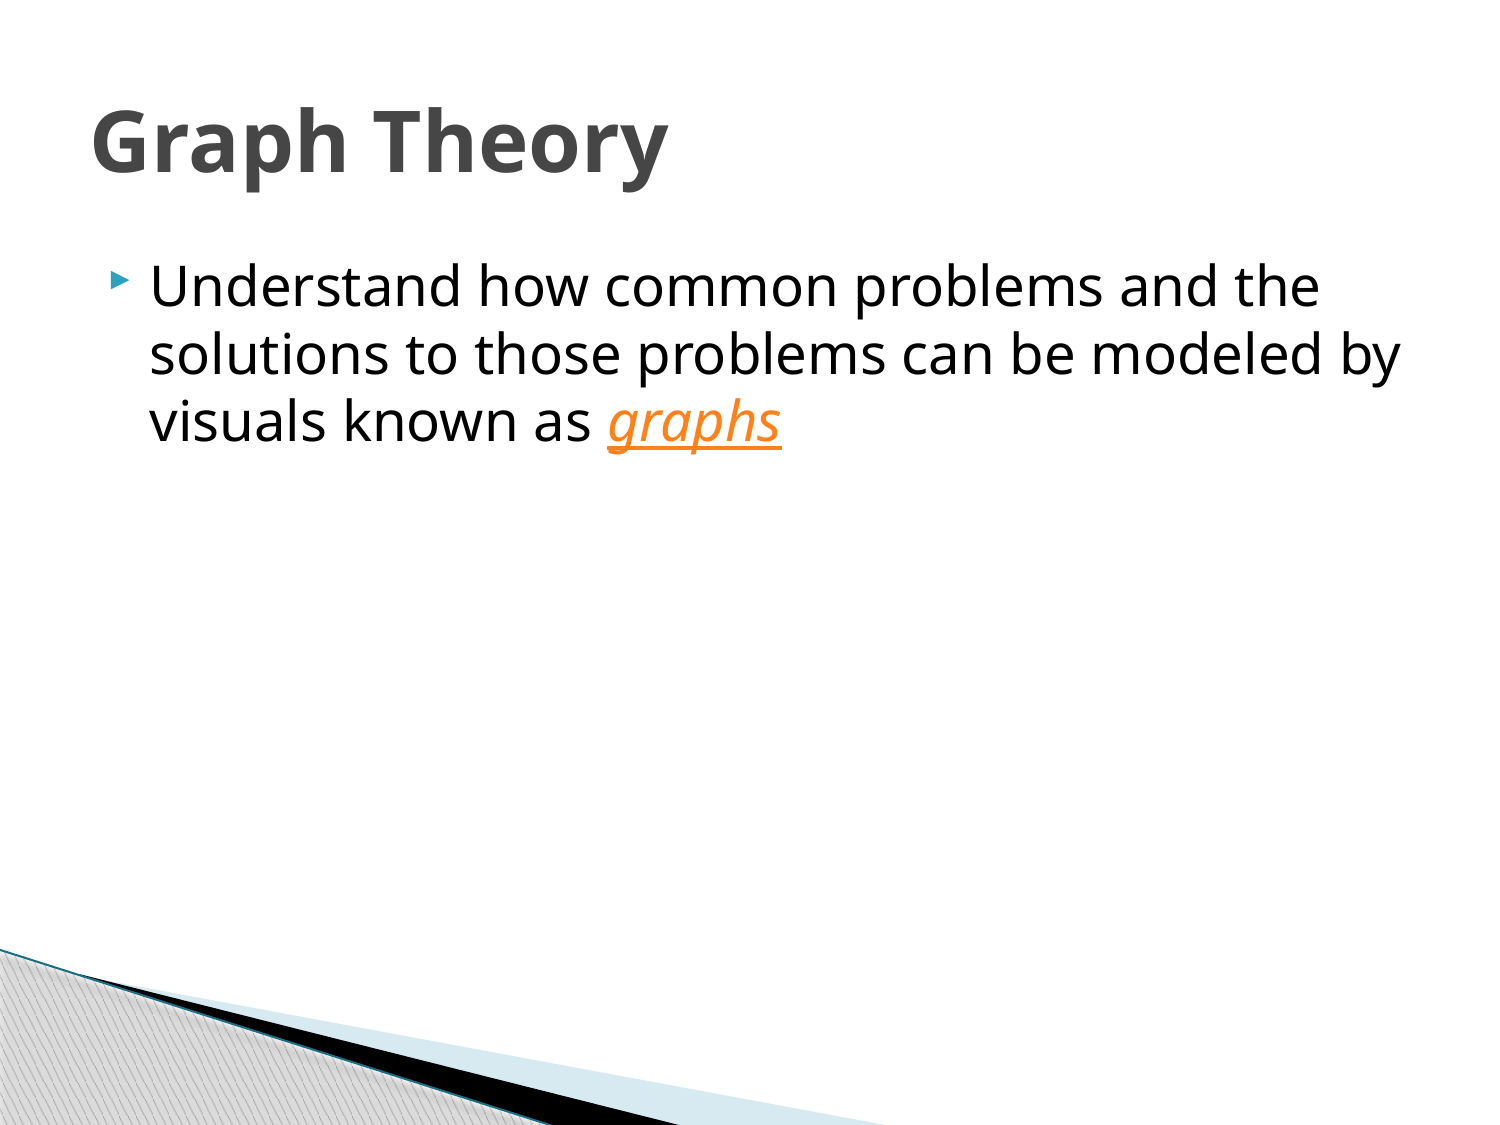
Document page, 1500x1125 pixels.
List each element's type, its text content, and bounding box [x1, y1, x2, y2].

title Graph Theory [75, 45, 1425, 233]
list Understand how common problems and the solutions to those problems can be modeled by visuals known as graphs [75, 243, 1425, 986]
